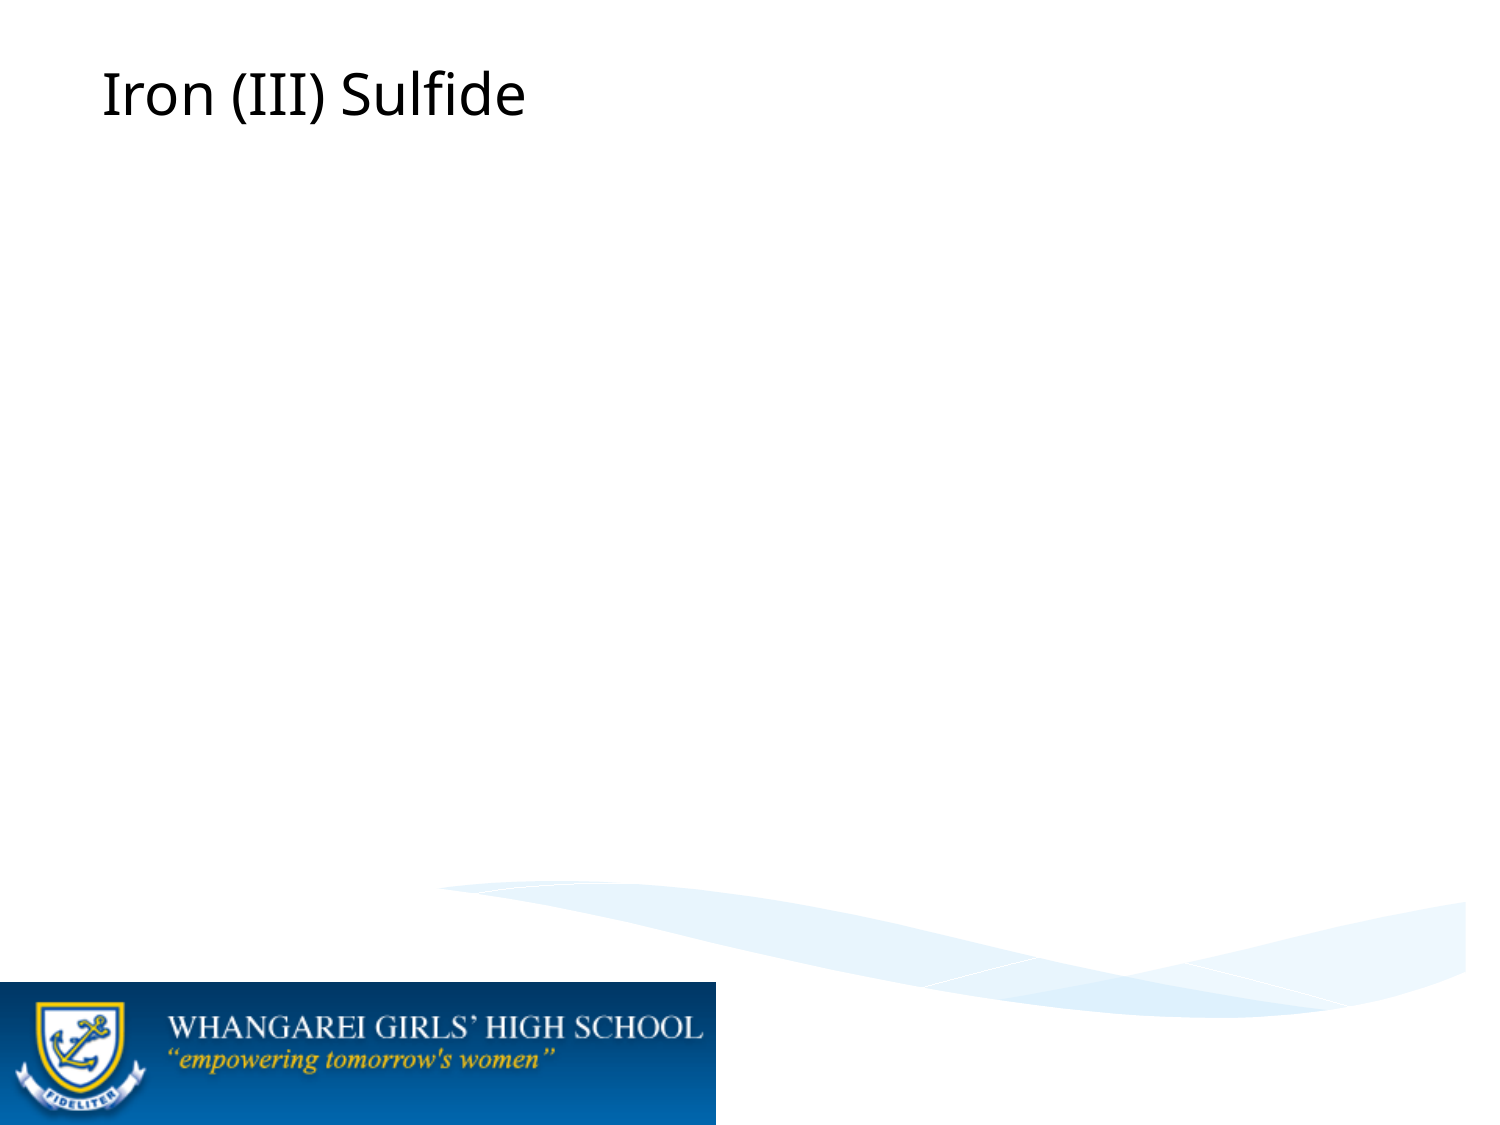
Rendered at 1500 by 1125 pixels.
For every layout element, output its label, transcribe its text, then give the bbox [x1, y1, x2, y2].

text_box Iron (III) Sulfide [87, 50, 588, 135]
picture [0, 982, 716, 1125]
